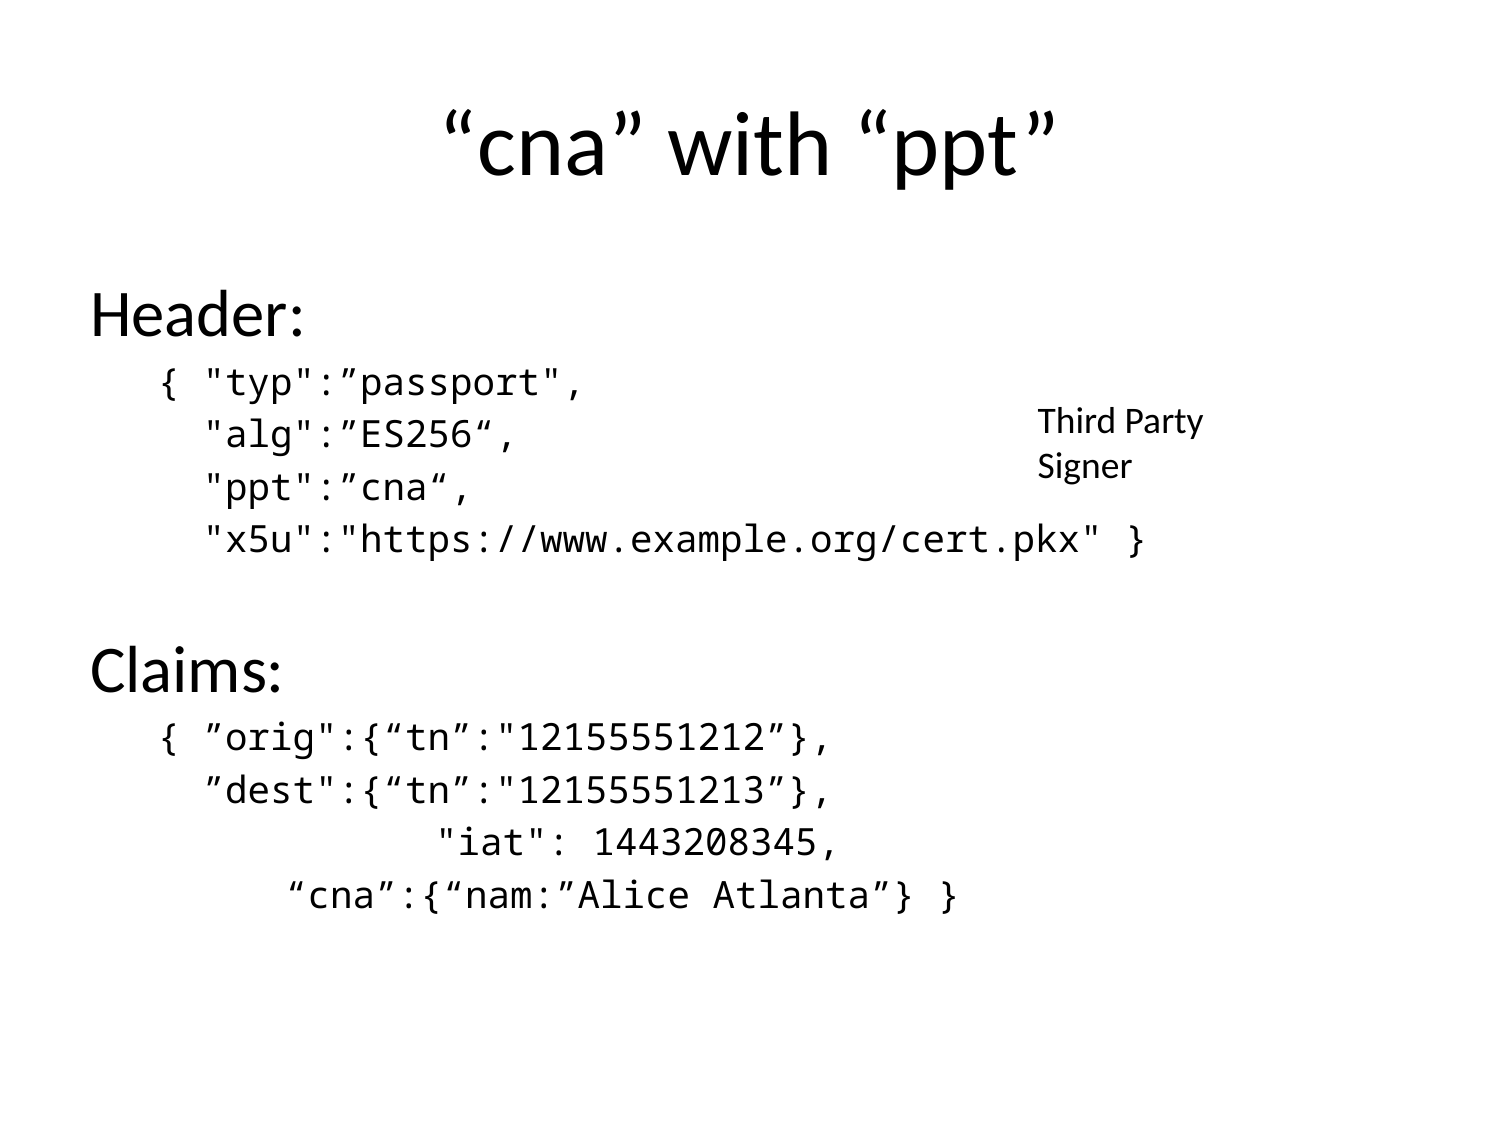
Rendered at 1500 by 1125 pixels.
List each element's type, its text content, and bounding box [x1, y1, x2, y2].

title “cna” with “ppt” [75, 45, 1425, 233]
list Header: { "typ":”passport", "alg":”ES256“, "ppt":”cna“, "x5u":"https://www.example.org/cert.pkx" } Claims: { ”orig":{“tn”:"12155551212”}, ”dest":{“tn”:"12155551213”}, "iat": 1443208345, “cna”:{“nam:”Alice Atlanta”} } [75, 262, 1425, 1059]
text_box Third Party Signer [1023, 388, 1219, 494]
